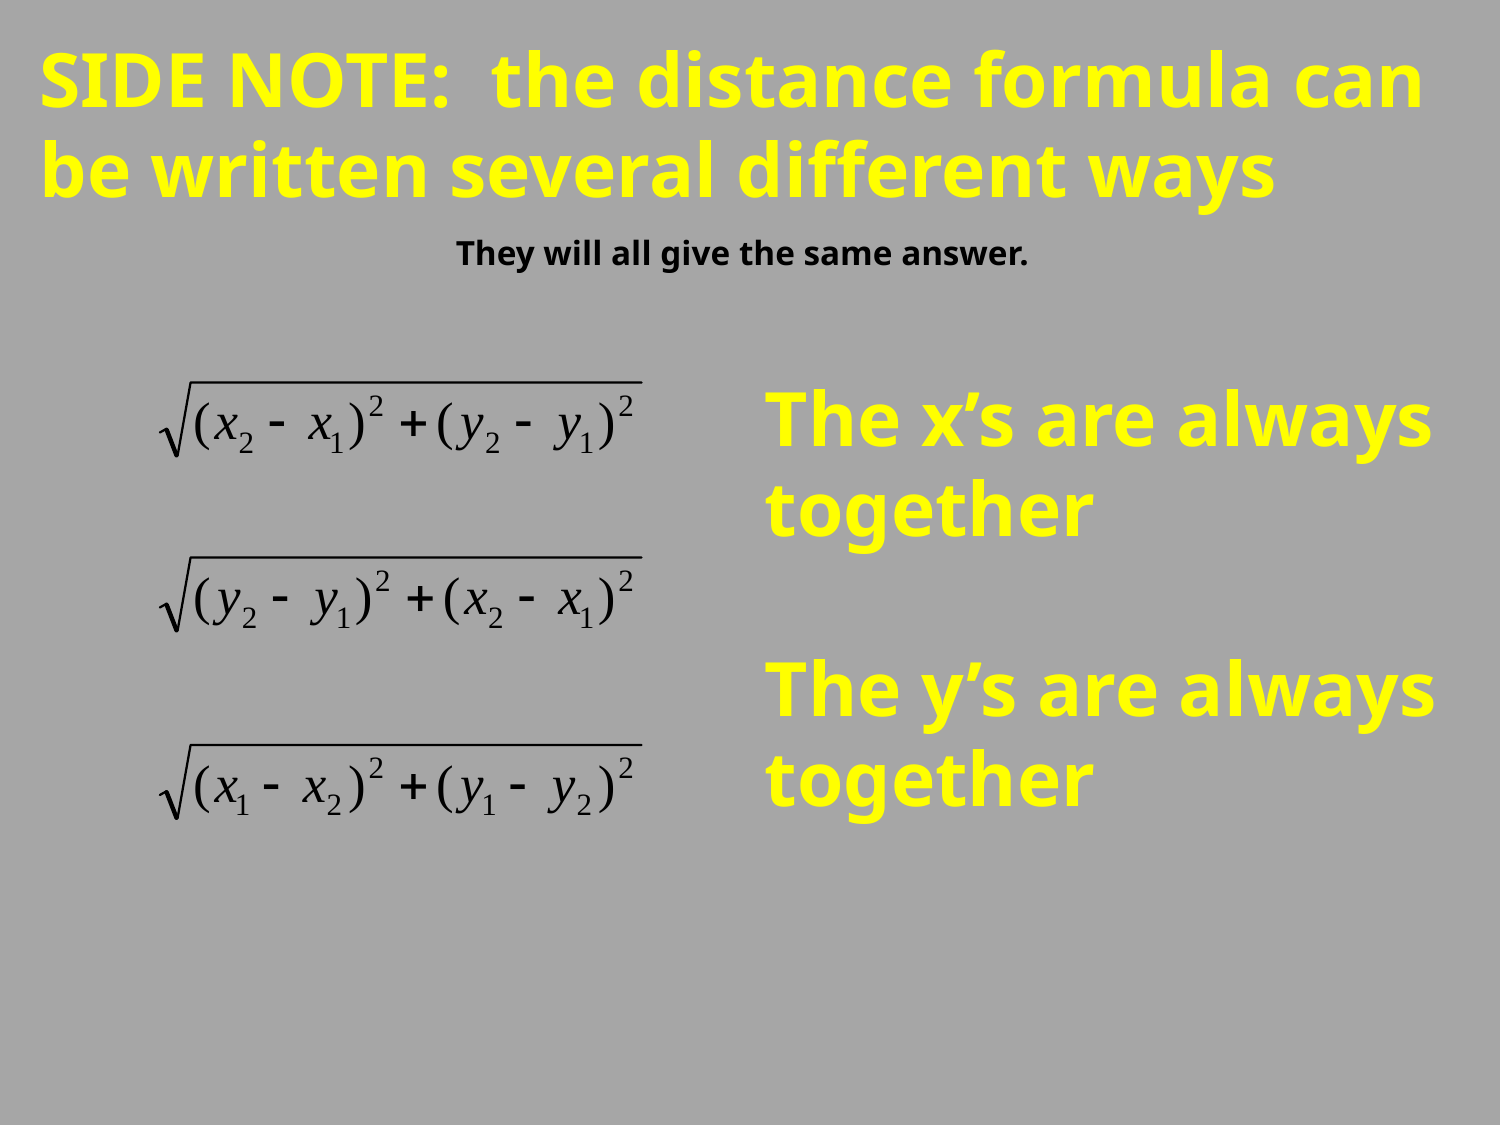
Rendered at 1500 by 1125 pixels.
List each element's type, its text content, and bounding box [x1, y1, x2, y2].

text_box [149, 731, 654, 829]
text_box The x’s are always together The y’s are always together [749, 364, 1488, 920]
text_box They will all give the same answer. [10, 225, 1475, 320]
text_box SIDE NOTE: the distance formula can be written several different ways [24, 24, 1463, 220]
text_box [149, 368, 654, 467]
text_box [149, 543, 654, 642]
